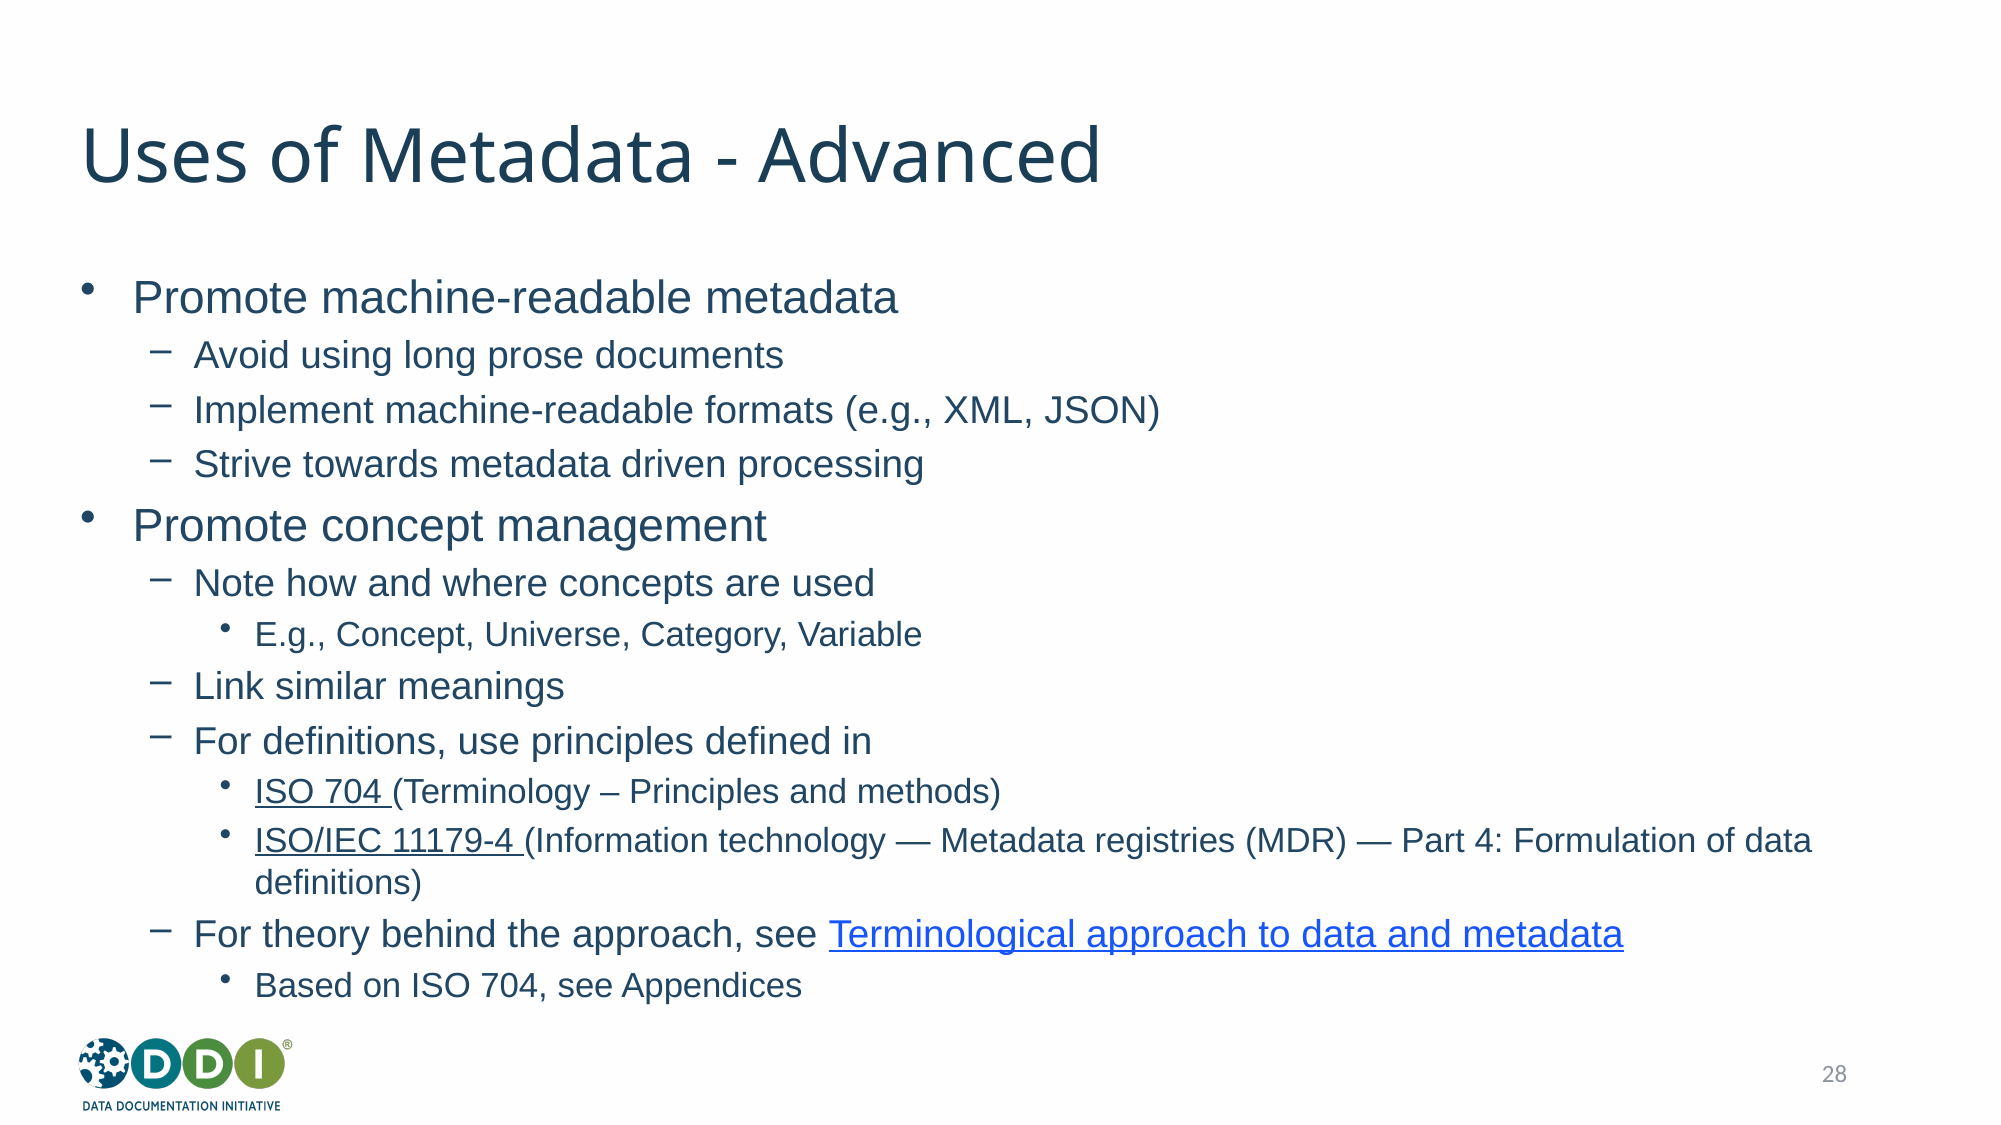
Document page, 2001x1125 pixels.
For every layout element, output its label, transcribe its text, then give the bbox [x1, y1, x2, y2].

picture [65, 1032, 305, 1115]
title Uses of Metadata - Advanced [65, 59, 1916, 247]
list Promote machine-readable metadata Avoid using long prose documents Implement machine-readable formats (e.g., XML, JSON) Strive towards metadata driven processing Promote concept management Note how and where concepts are used E.g., Concept, Universe, Category, Variable Link similar meanings For definitions, use principles defined in ISO 704 (Terminology – Principles and methods) ISO/IEC 11179-4 (Information technology — Metadata registries (MDR) — Part 4: Formulation of data definitions) For theory behind the approach, see Terminological approach to data and metadata Based on ISO 704, see Appendices [65, 259, 1916, 1019]
slide_number 28 [1412, 1042, 1863, 1103]
